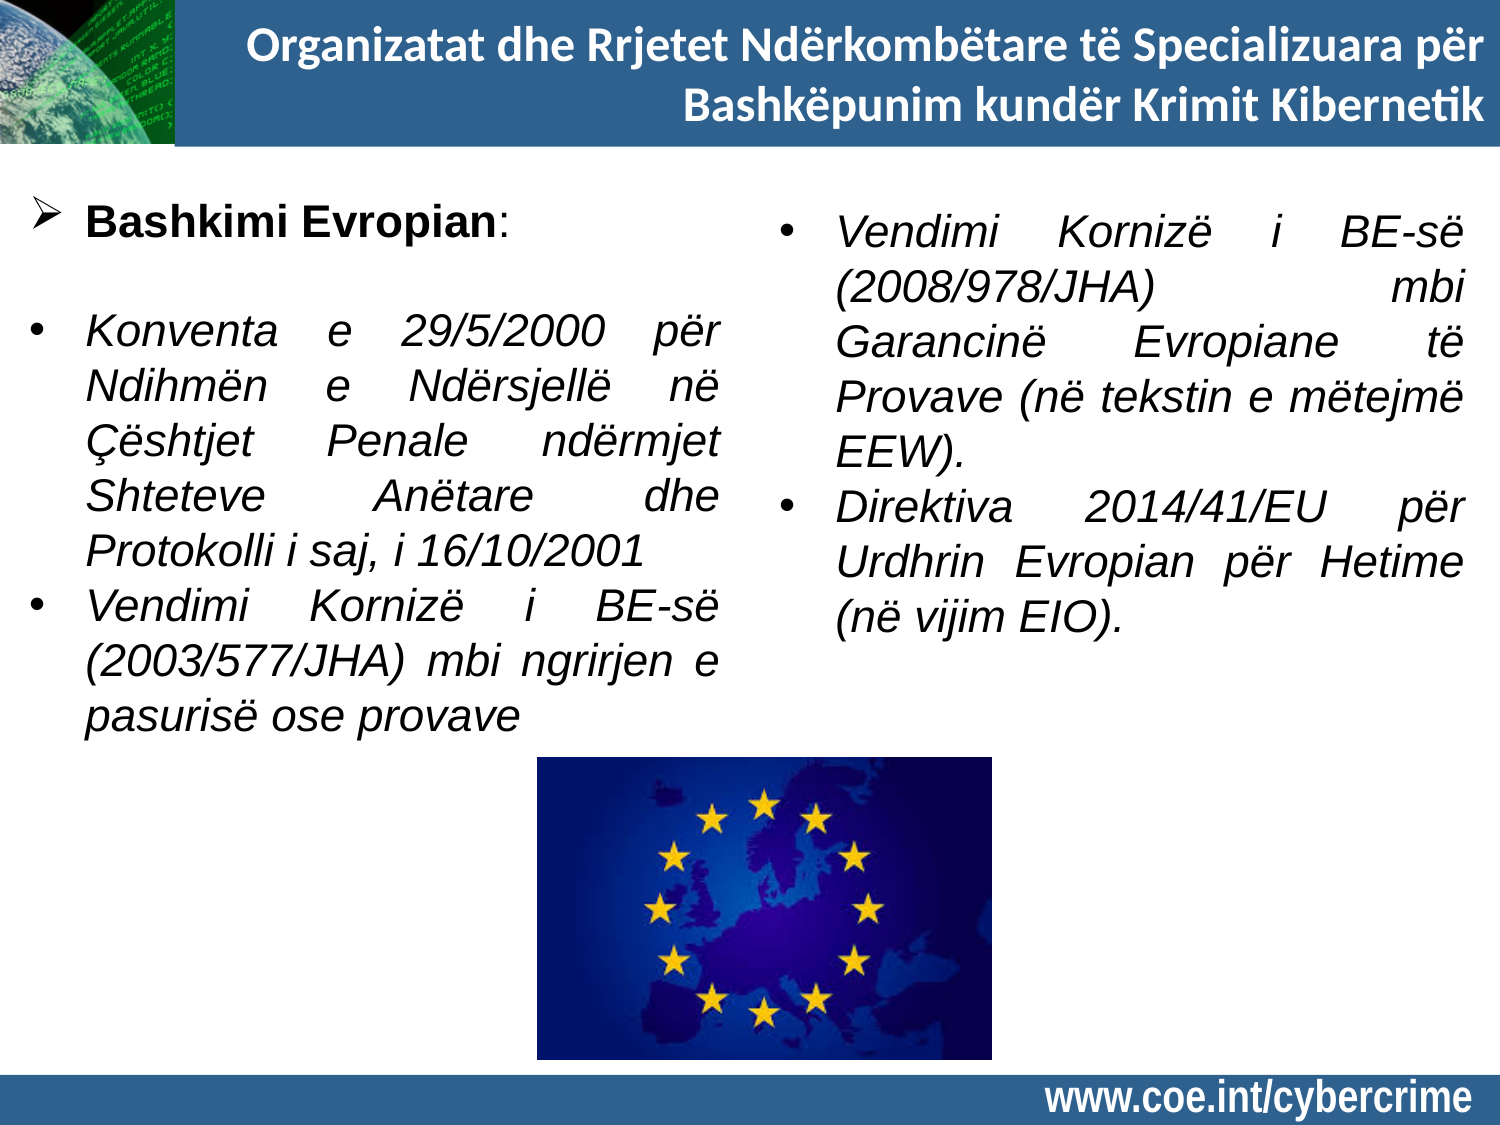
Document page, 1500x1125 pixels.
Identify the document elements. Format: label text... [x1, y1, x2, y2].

text_box Vendimi Kornizë i BE-së (2008/978/JHA) mbi Garancinë Evropiane të Provave (në tekstin e mëtejmë EEW). Direktiva 2014/41/EU për Urdhrin Evropian për Hetime (në vijim EIO). [764, 194, 1480, 705]
picture [537, 757, 992, 1060]
text_box www.coe.int/cybercrime [1030, 1059, 1500, 1125]
text_box [0, 1073, 1030, 1125]
picture [0, 0, 175, 144]
text_box Bashkimi Evropian: Konventa e 29/5/2000 për Ndihmën e Ndërsjellë në Çështjet Penale ndërmjet Shteteve Anëtare dhe Protokolli i saj, i 16/10/2001 Vendimi Kornizë i BE-së (2003/577/JHA) mbi ngrirjen e pasurisë ose provave [14, 183, 736, 804]
text_box Organizatat dhe Rrjetet Ndërkombëtare të Specializuara për Bashkëpunim kundër Krimit Kibernetik [177, 0, 1500, 149]
